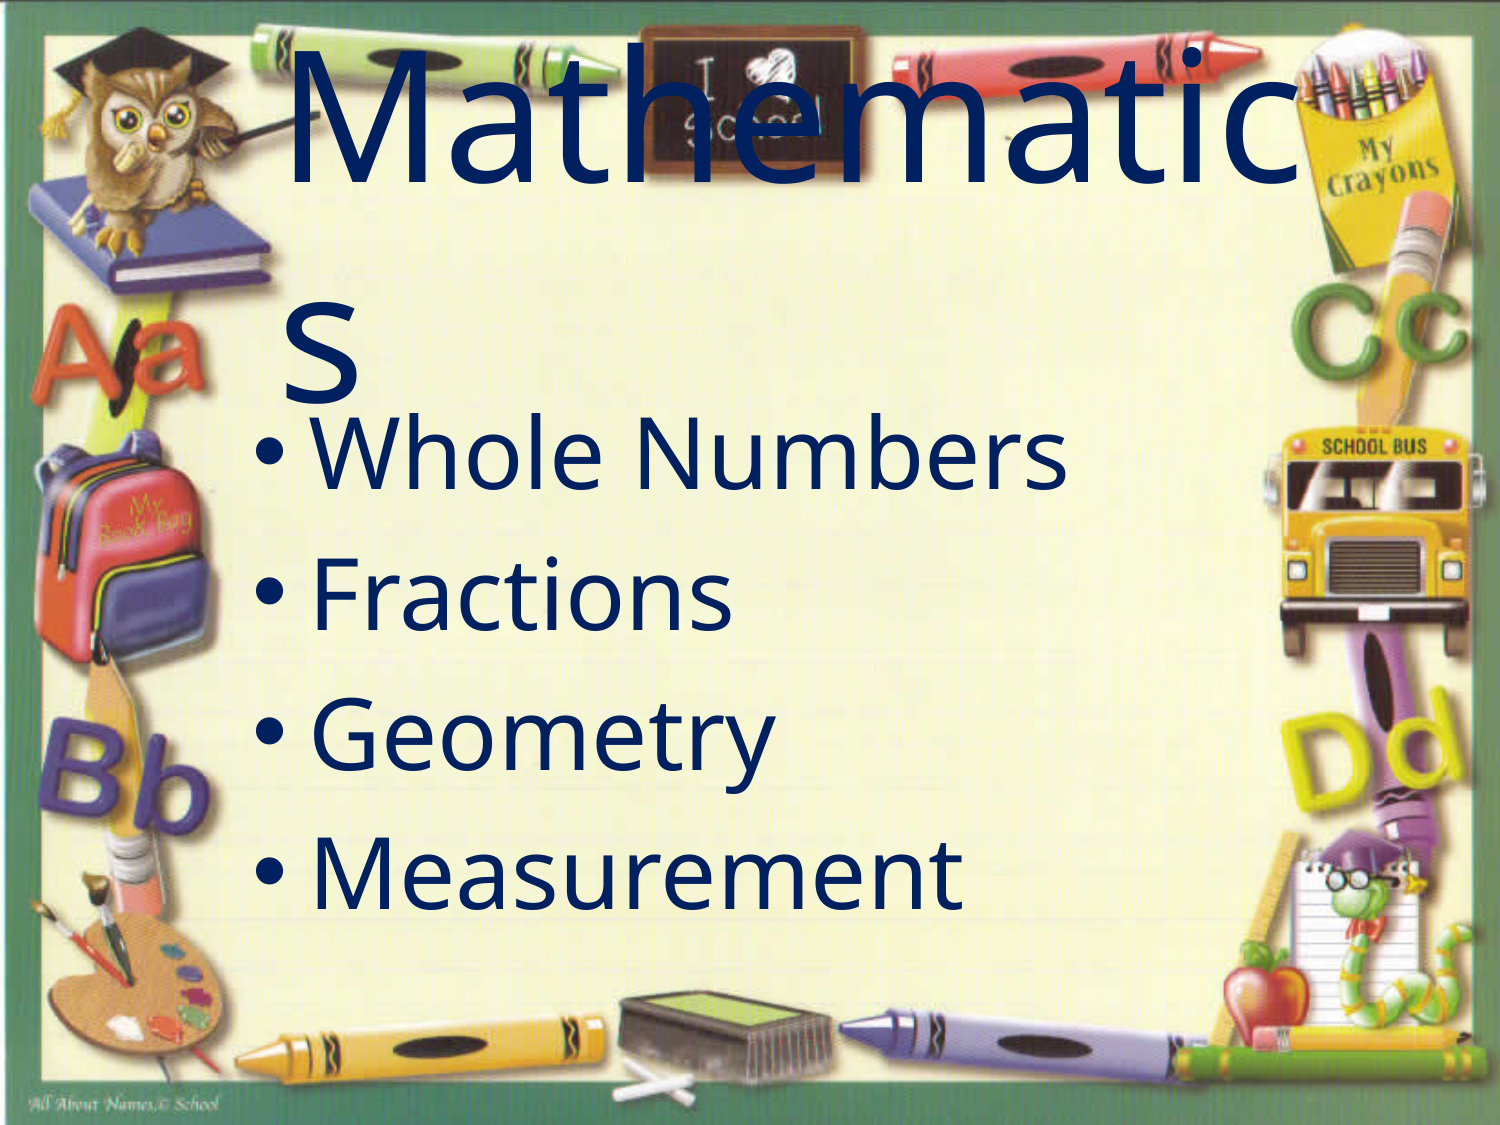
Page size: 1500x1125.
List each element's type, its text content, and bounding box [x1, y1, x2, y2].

list Whole Numbers Fractions Geometry Measurement [237, 382, 1300, 975]
picture [0, 0, 1500, 1125]
title Mathematics [262, 125, 1350, 313]
